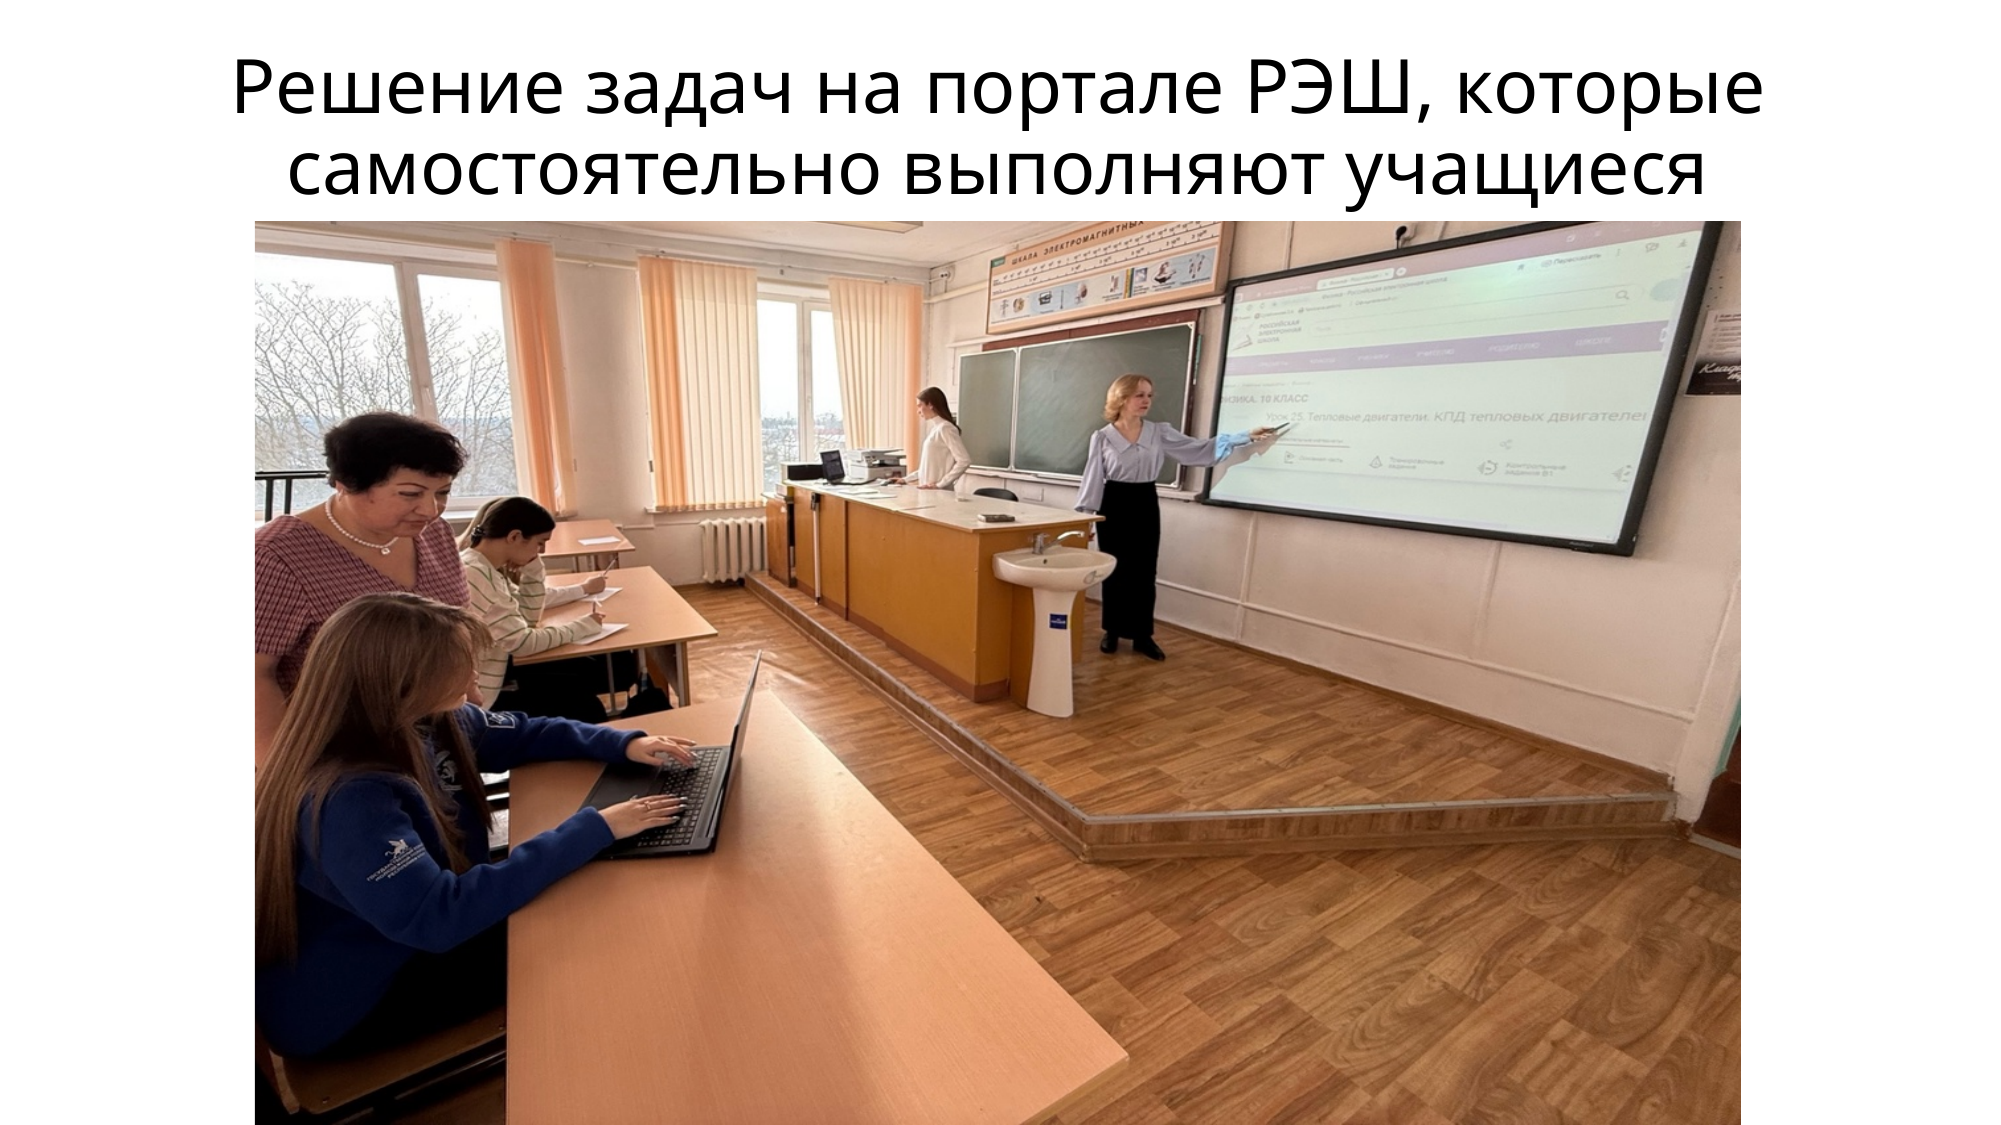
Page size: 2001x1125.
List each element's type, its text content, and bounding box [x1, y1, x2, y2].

picture [254, 221, 1741, 1125]
title Решение задач на портале РЭШ, которые самостоятельно выполняют учащиеся [135, 21, 1861, 239]
